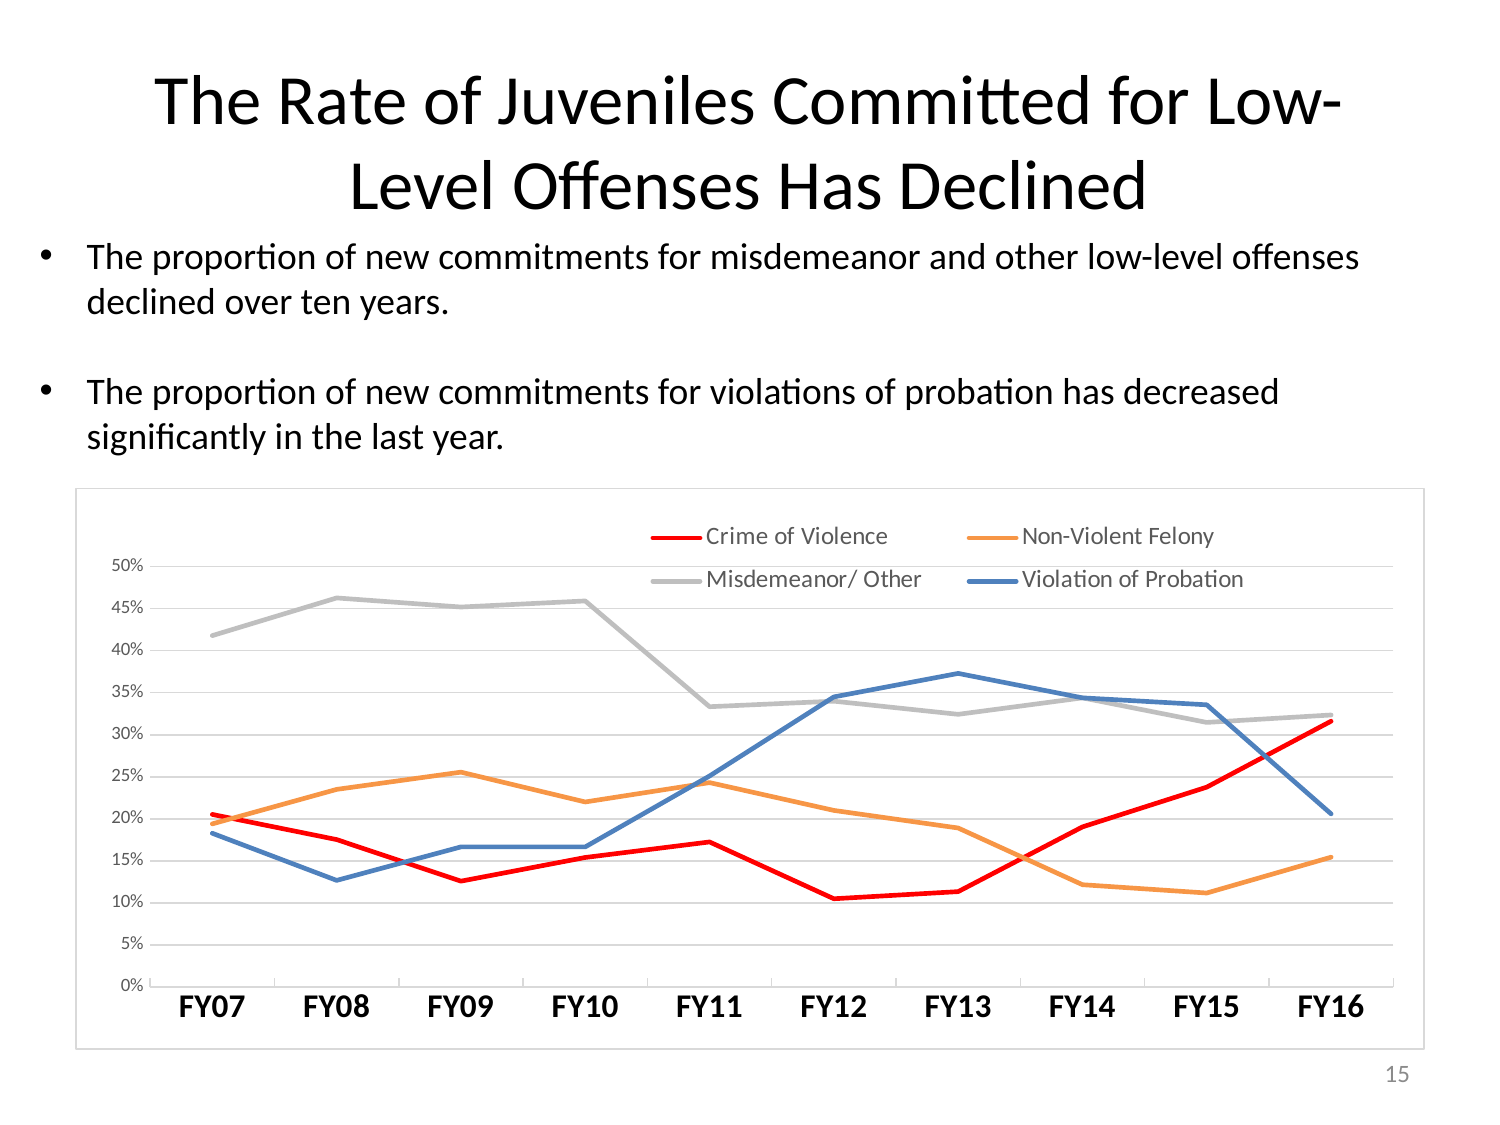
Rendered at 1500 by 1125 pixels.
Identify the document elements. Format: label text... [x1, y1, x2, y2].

chart [74, 487, 1426, 1051]
title The Rate of Juveniles Committed for Low-Level Offenses Has Declined [75, 45, 1425, 224]
slide_number 15 [1074, 1058, 1425, 1103]
text_box The proportion of new commitments for misdemeanor and other low-level offenses declined over ten years. The proportion of new commitments for violations of probation has decreased significantly in the last year. [24, 224, 1463, 465]
